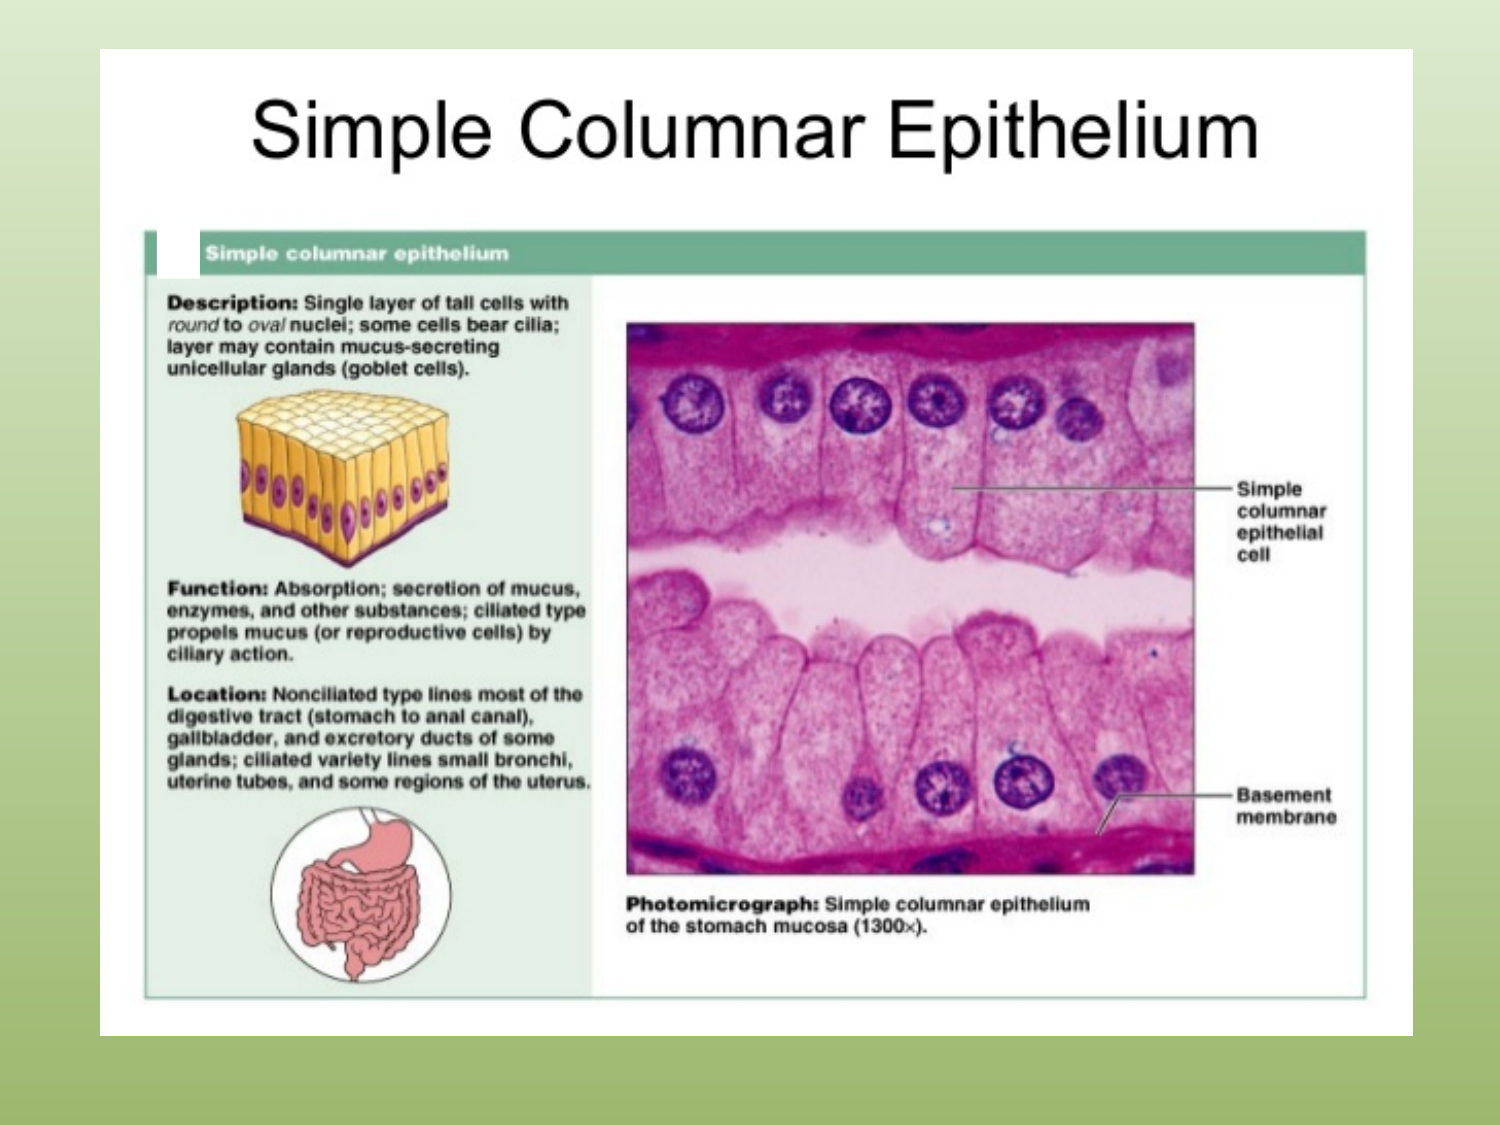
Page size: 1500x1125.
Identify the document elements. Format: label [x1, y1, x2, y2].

picture [99, 49, 1413, 1036]
